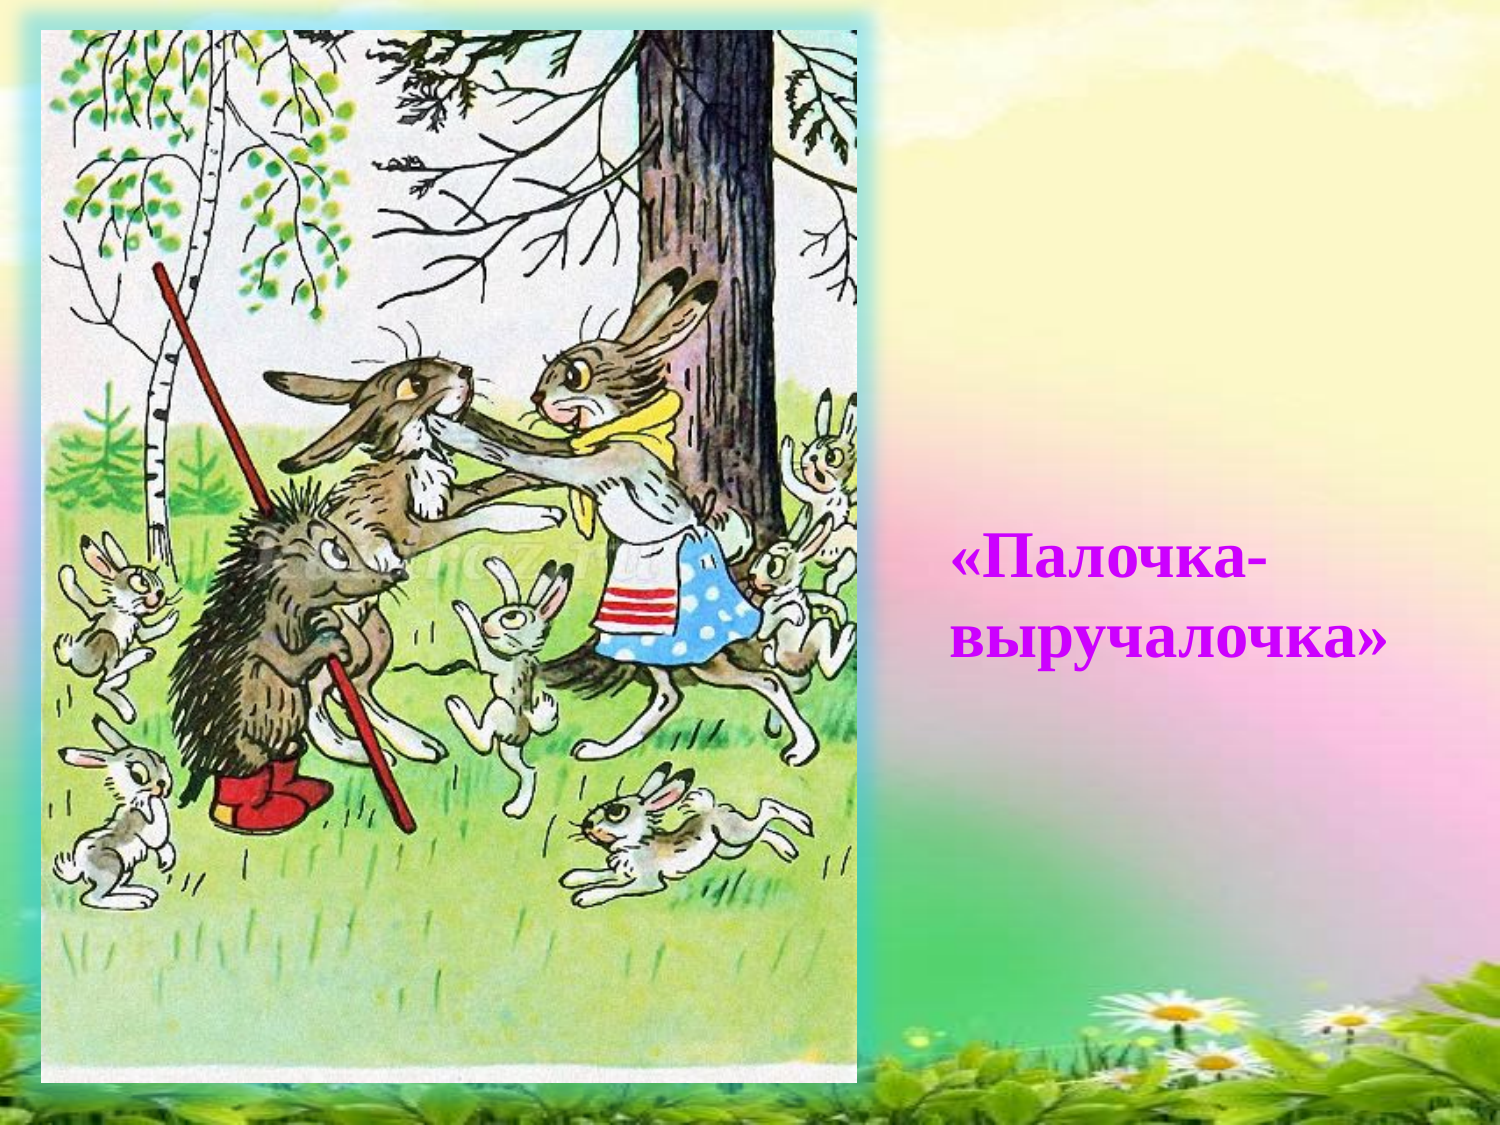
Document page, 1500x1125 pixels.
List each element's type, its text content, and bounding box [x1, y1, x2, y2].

picture [0, 0, 1500, 1125]
text_box «Палочка-выручалочка» [934, 503, 1443, 679]
